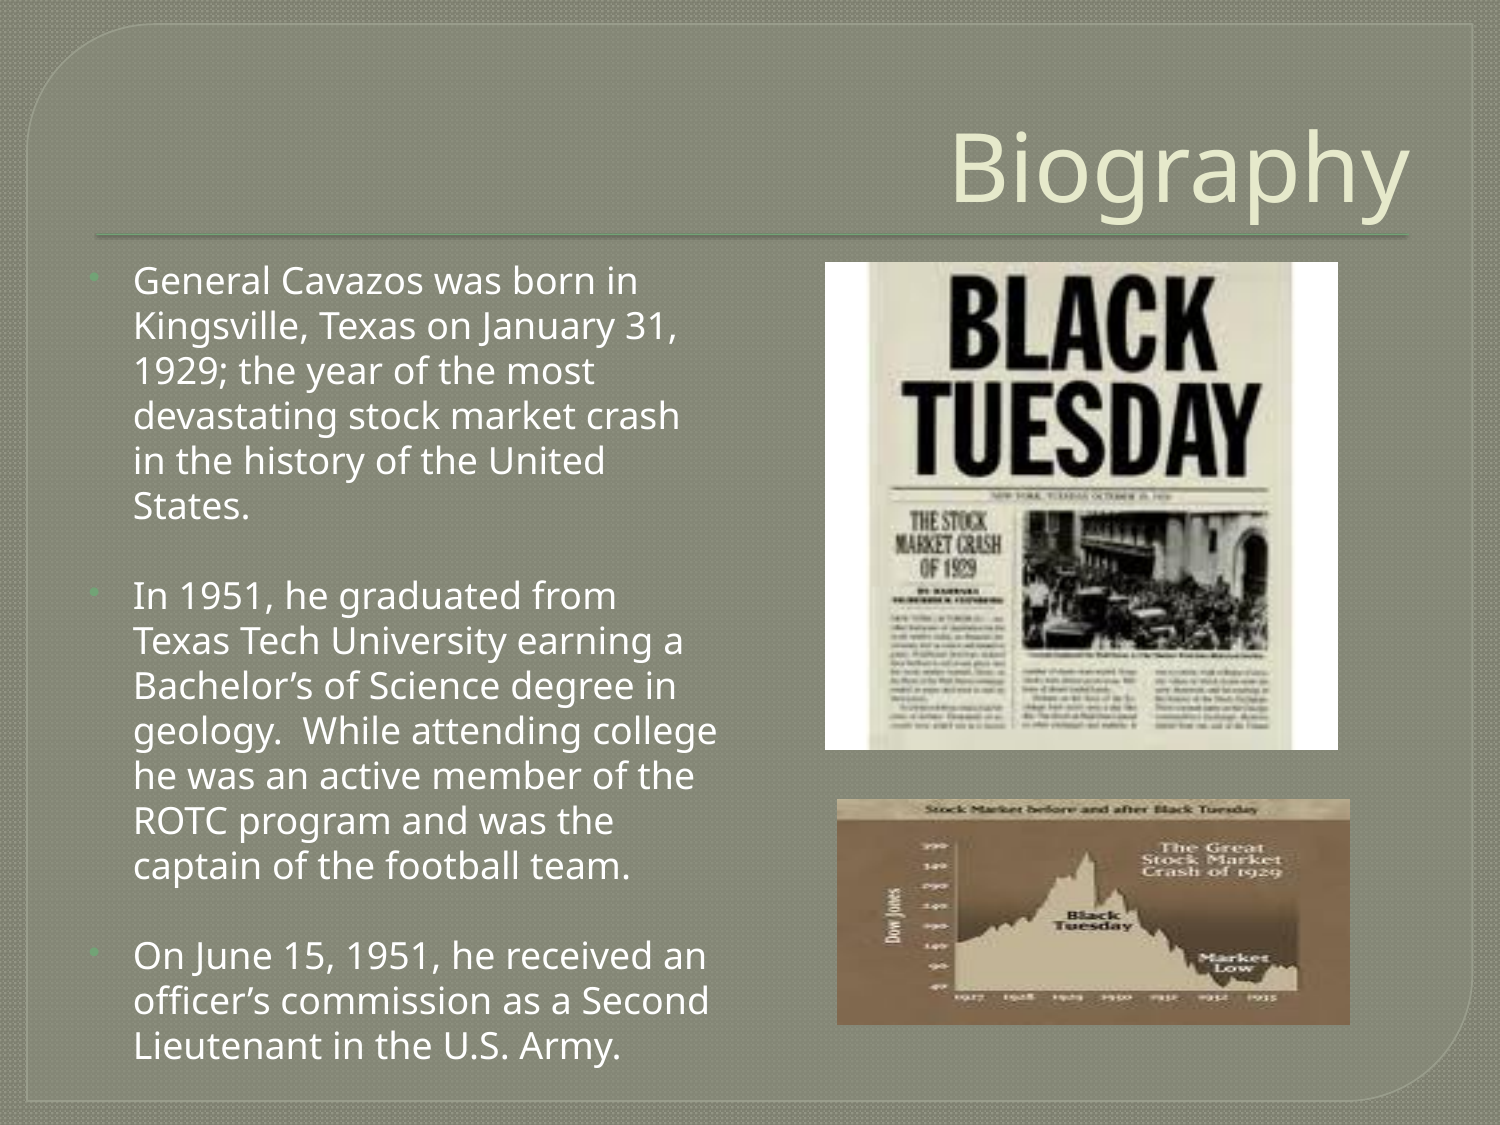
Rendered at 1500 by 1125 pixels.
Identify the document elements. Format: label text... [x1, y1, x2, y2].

title Biography [75, 41, 1425, 230]
picture [837, 799, 1351, 1026]
list General Cavazos was born in Kingsville, Texas on January 31, 1929; the year of the most devastating stock market crash in the history of the United States. In 1951, he graduated from Texas Tech University earning a Bachelor’s of Science degree in geology. While attending college he was an active member of the ROTC program and was the captain of the football team. On June 15, 1951, he received an officer’s commission as a Second Lieutenant in the U.S. Army. [75, 249, 738, 1075]
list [824, 262, 1338, 751]
